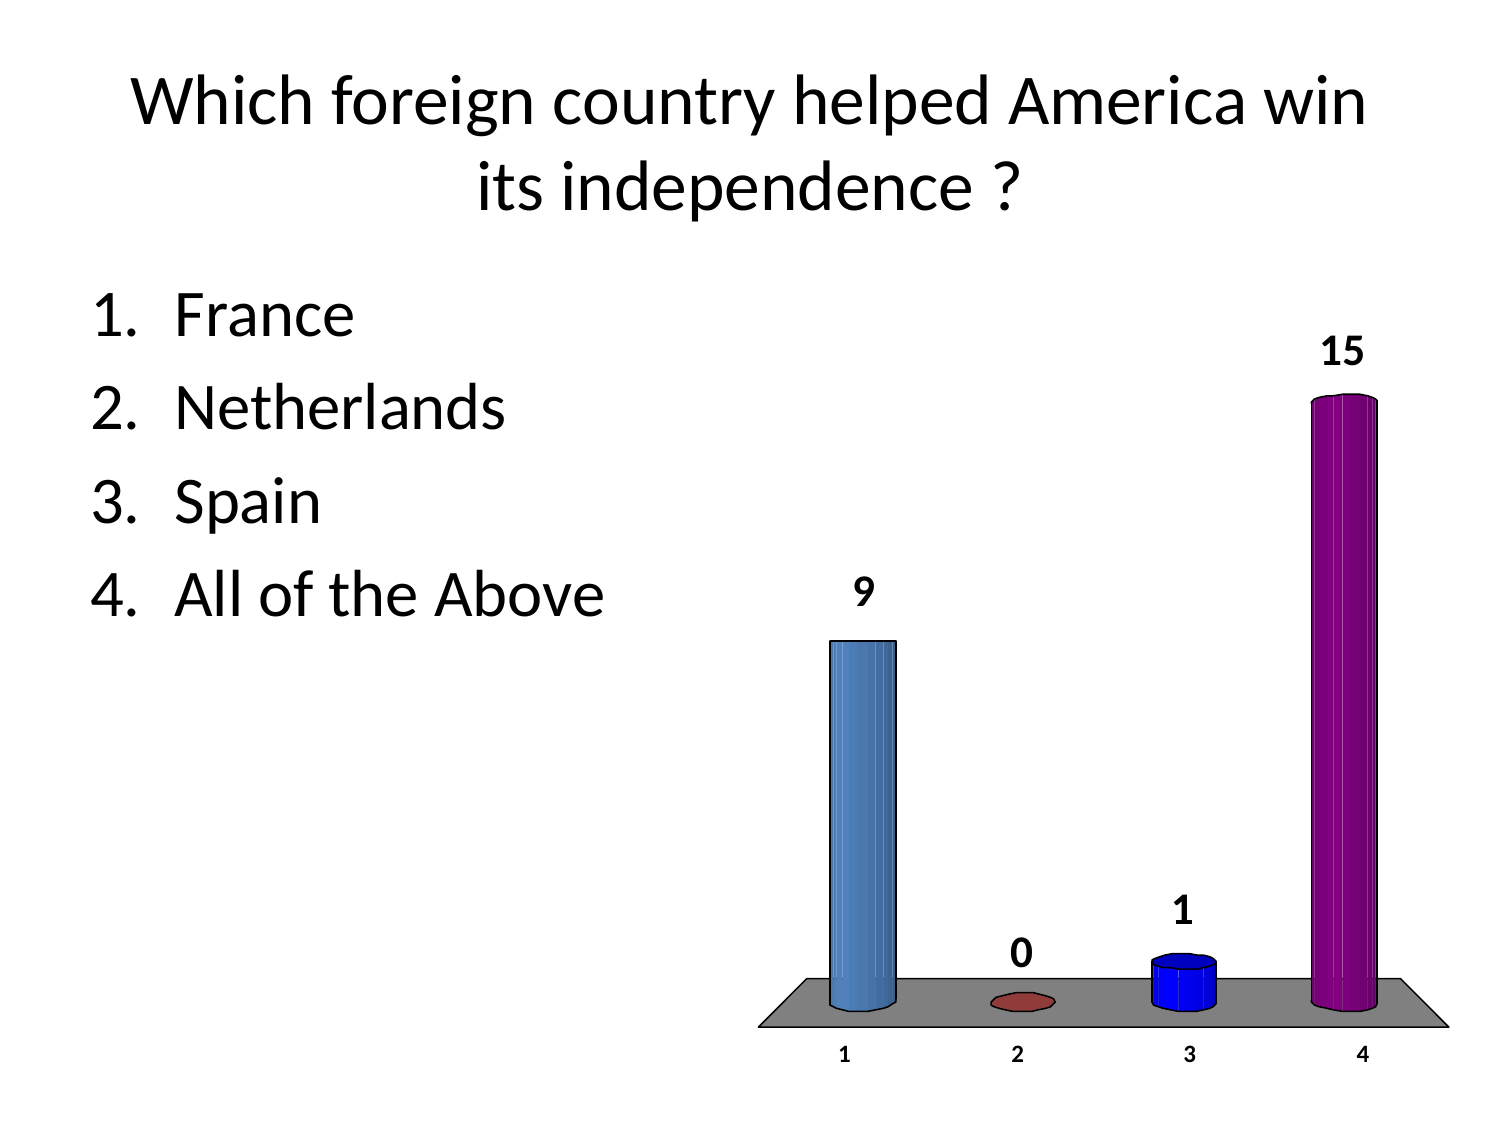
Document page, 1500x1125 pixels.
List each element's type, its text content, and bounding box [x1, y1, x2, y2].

title Which foreign country helped America win its independence ? [75, 45, 1425, 233]
list France Netherlands Spain All of the Above [75, 262, 750, 1005]
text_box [739, 270, 1490, 1115]
